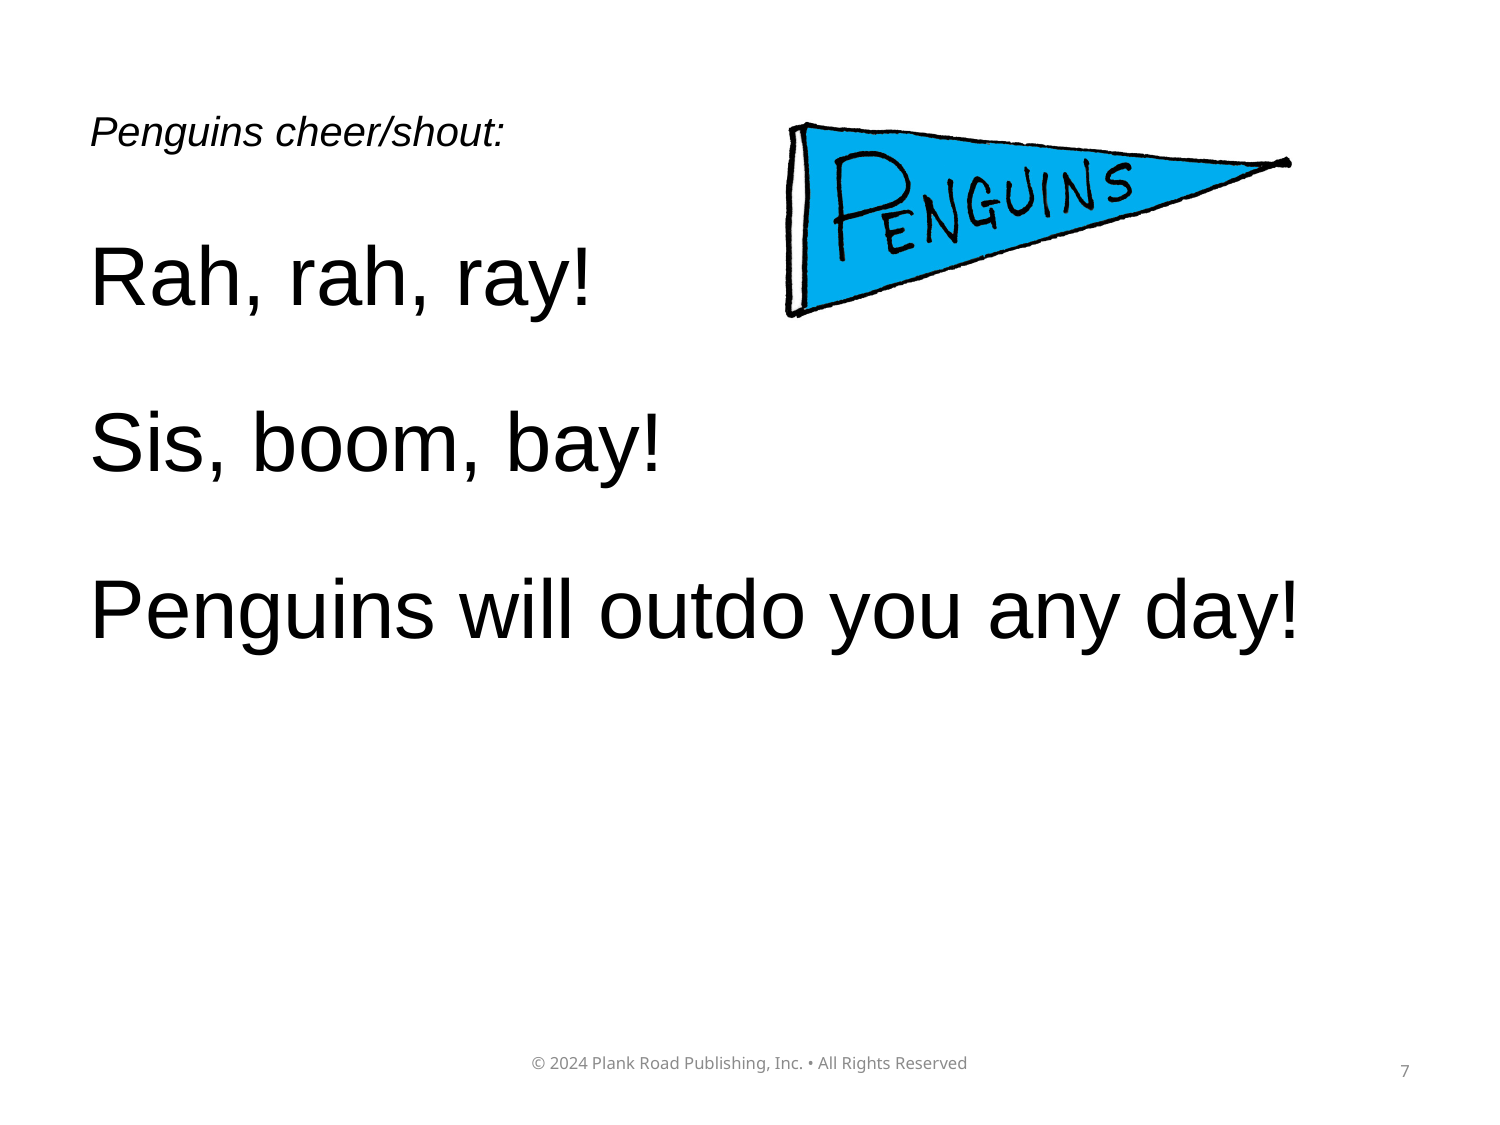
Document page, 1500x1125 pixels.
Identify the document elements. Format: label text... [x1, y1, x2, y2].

picture [749, 96, 1342, 342]
slide_number 7 [1074, 1042, 1425, 1103]
list Penguins cheer/shout: Rah, rah, ray! Sis, boom, bay! Penguins will outdo you any day! [75, 72, 1425, 1014]
